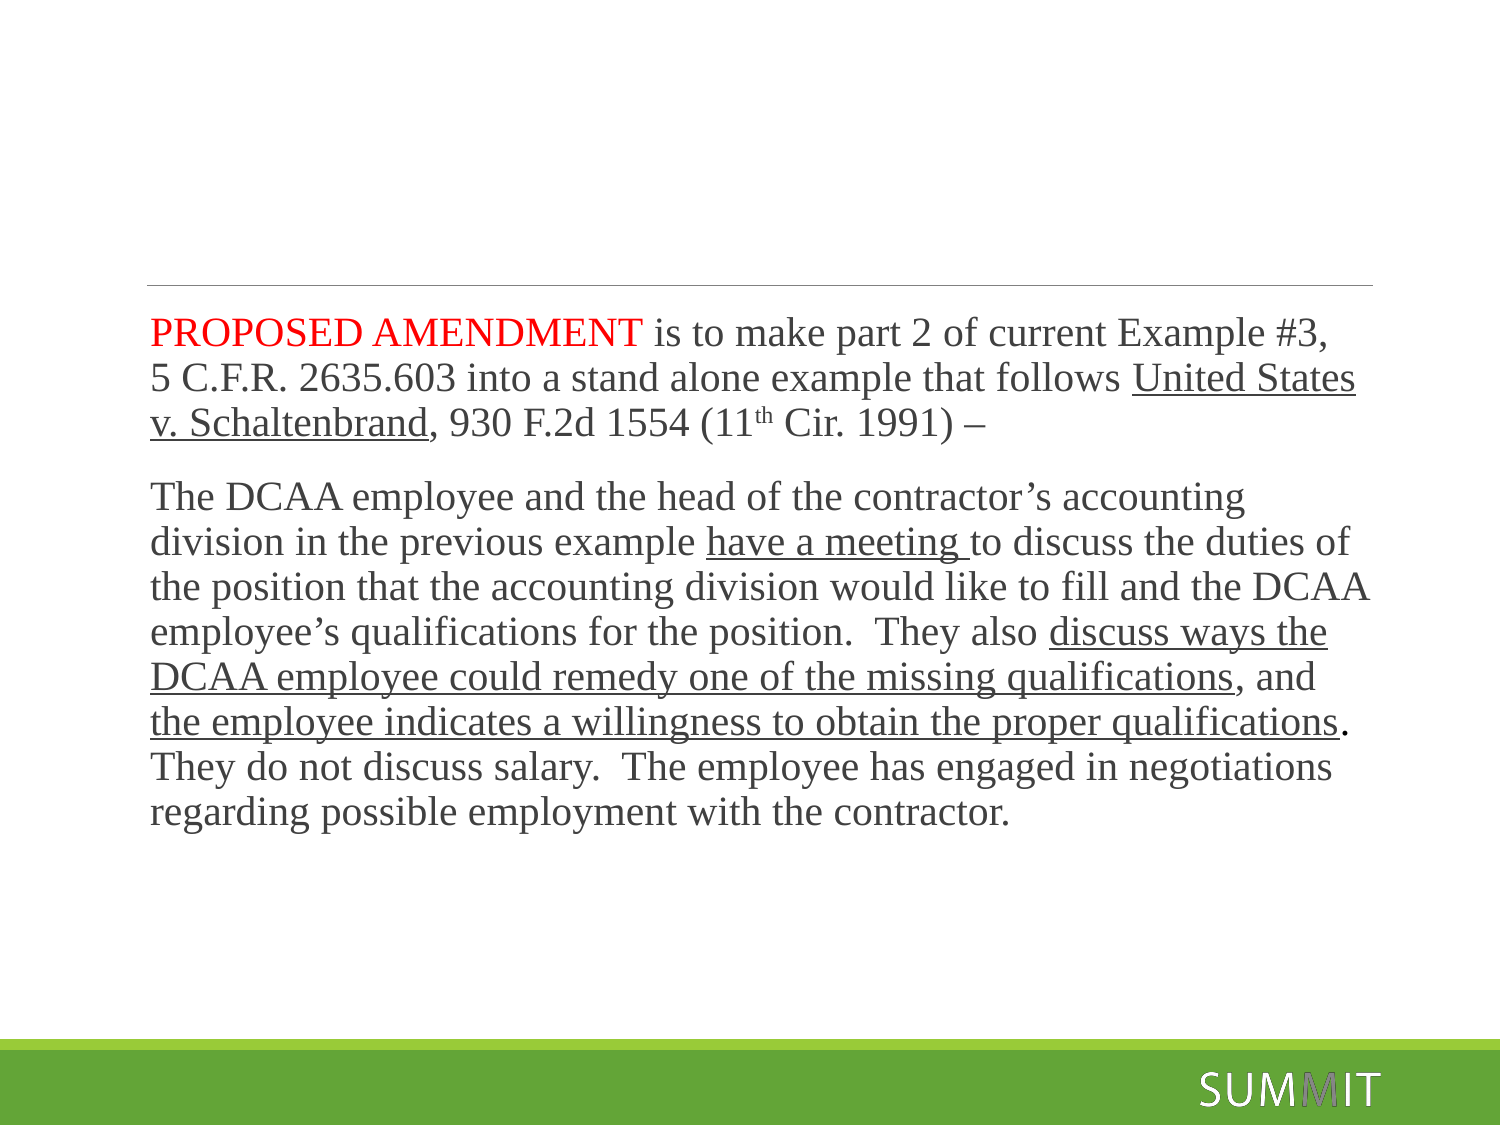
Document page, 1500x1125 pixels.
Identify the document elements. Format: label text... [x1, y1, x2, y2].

list PROPOSED AMENDMENT is to make part 2 of current Example #3, 5 C.F.R. 2635.603 into a stand alone example that follows United States v. Schaltenbrand, 930 F.2d 1554 (11th Cir. 1991) – The DCAA employee and the head of the contractor’s accounting division in the previous example have a meeting to discuss the duties of the position that the accounting division would like to fill and the DCAA employee’s qualifications for the position. They also discuss ways the DCAA employee could remedy one of the missing qualifications, and the employee indicates a willingness to obtain the proper qualifications. They do not discuss salary. The employee has engaged in negotiations regarding possible employment with the contractor. [135, 302, 1373, 963]
picture [1196, 1024, 1386, 1125]
